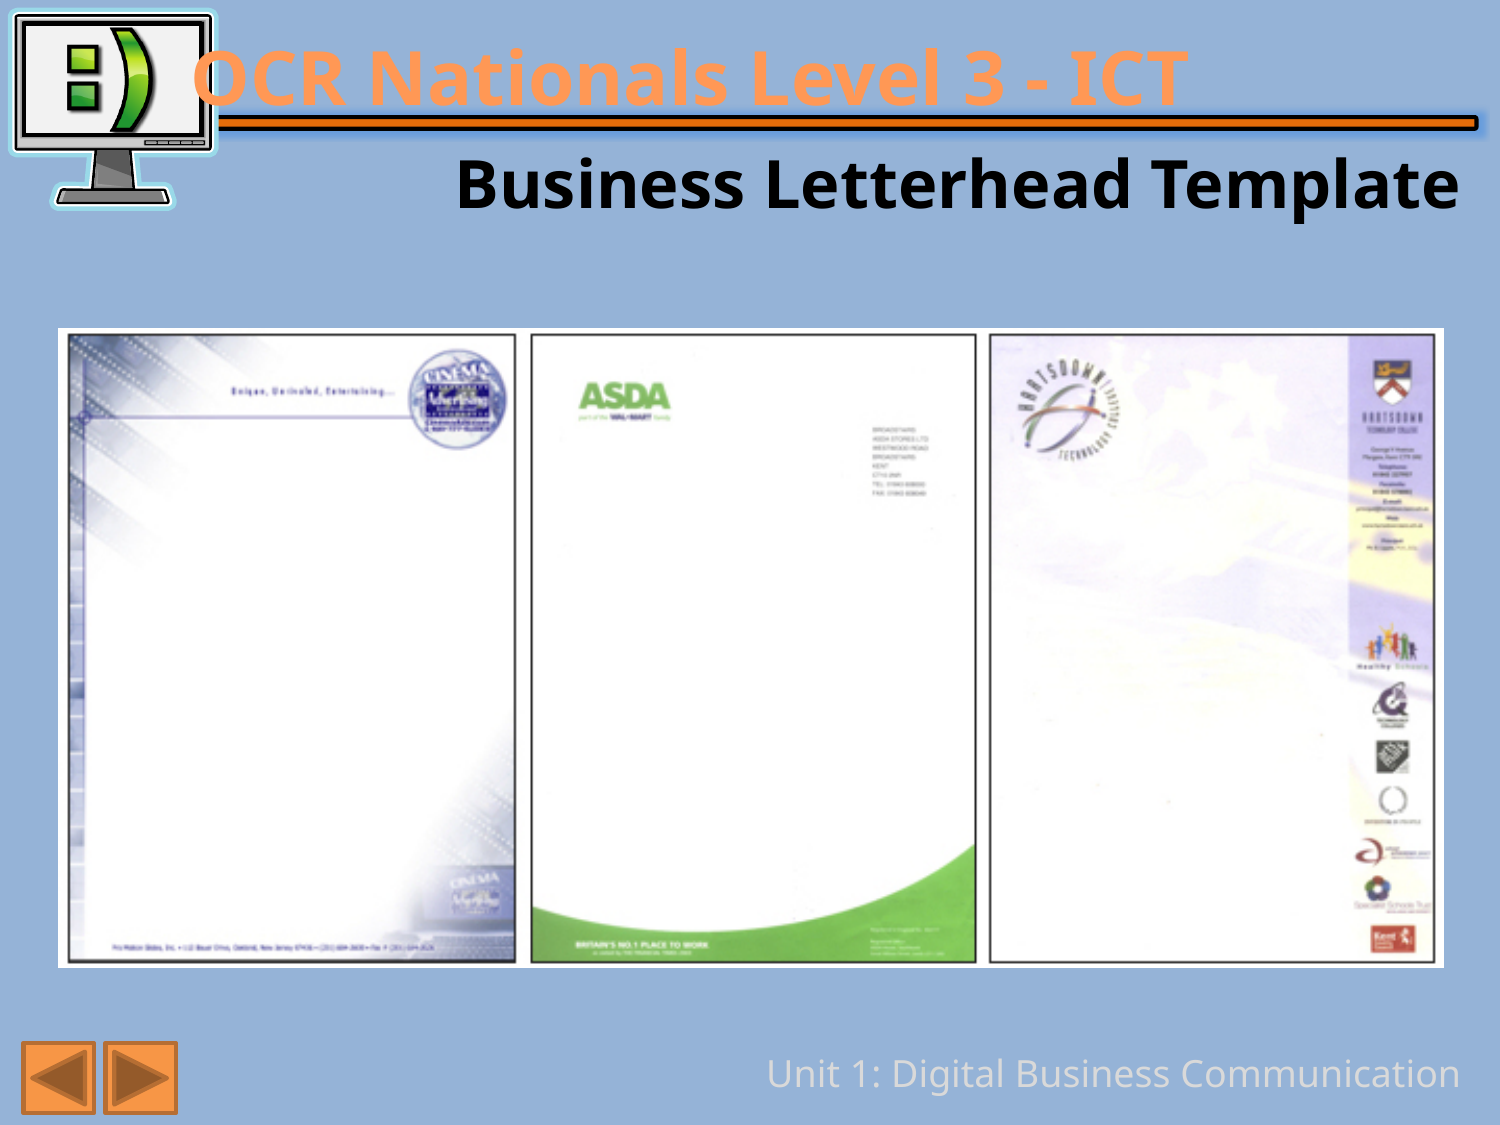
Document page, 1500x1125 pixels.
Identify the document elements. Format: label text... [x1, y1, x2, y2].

picture [58, 327, 1445, 968]
title Business Letterhead Template [187, 117, 1477, 247]
picture [48, 21, 172, 139]
